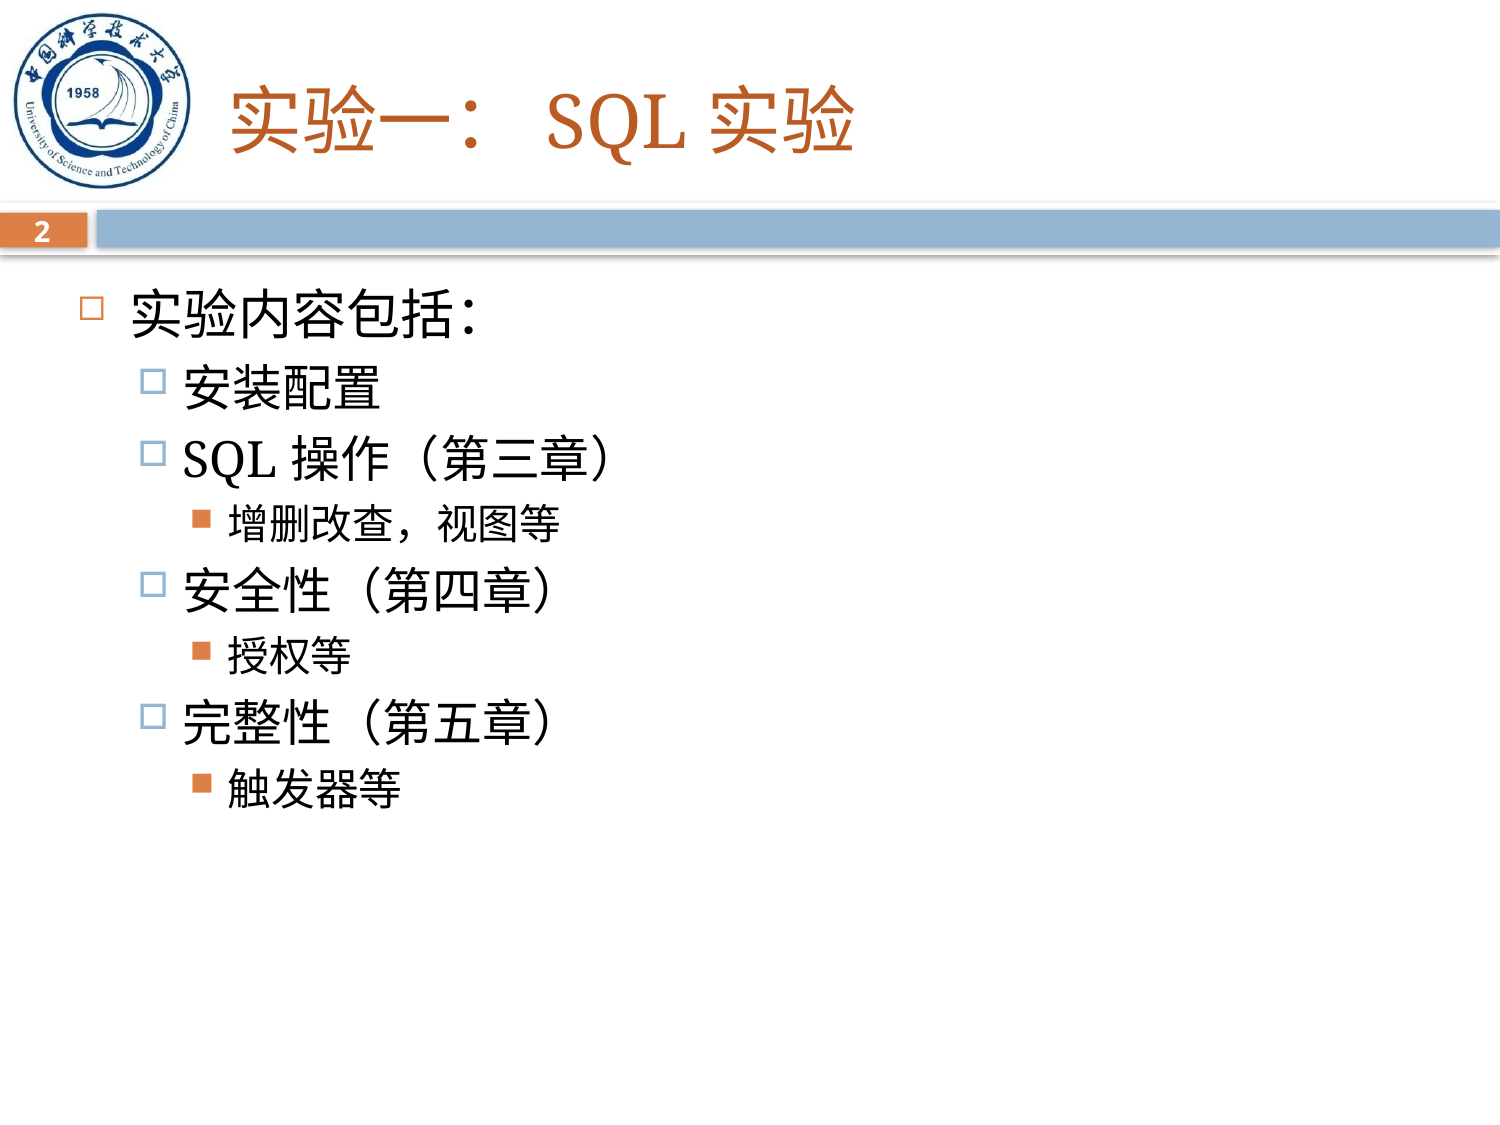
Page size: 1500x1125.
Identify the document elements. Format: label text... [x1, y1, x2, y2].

title 实验一：SQL实验 [212, 37, 1140, 200]
slide_number 2 [0, 212, 97, 253]
list 实验内容包括： 安装配置 SQL操作（第三章） 增删改查，视图等 安全性（第四章） 授权等 完整性（第五章） 触发器等 [62, 272, 1438, 953]
picture [12, 12, 191, 189]
